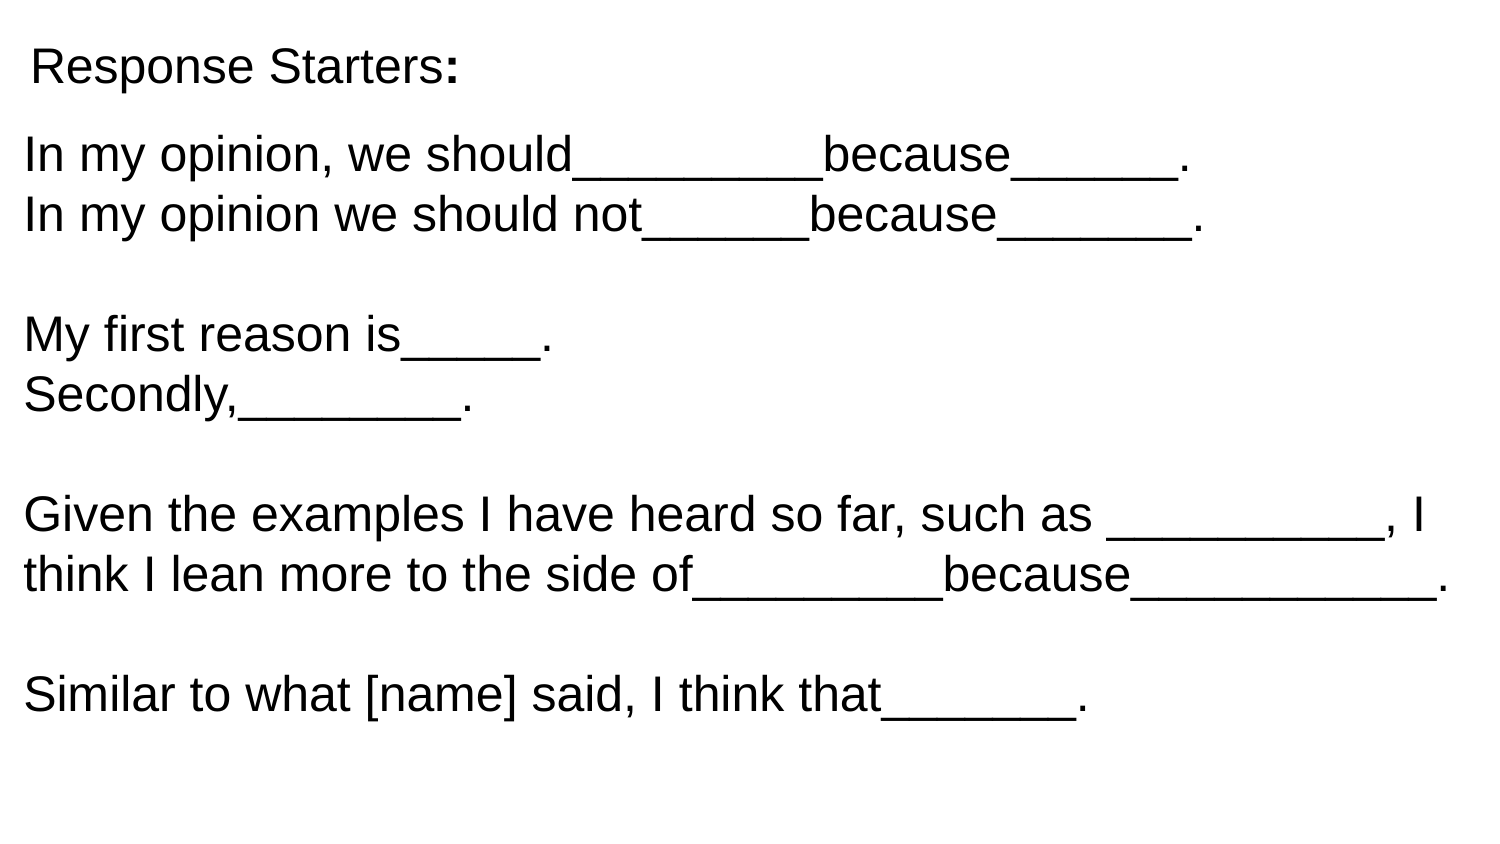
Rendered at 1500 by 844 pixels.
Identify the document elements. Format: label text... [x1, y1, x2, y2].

text_box In my opinion, we should_________because______. In my opinion we should not______because_______. My first reason is_____. Secondly,________. Given the examples I have heard so far, such as __________, I think I lean more to the side of_________because___________. Similar to what [name] said, I think that_______. [8, 24, 1492, 820]
